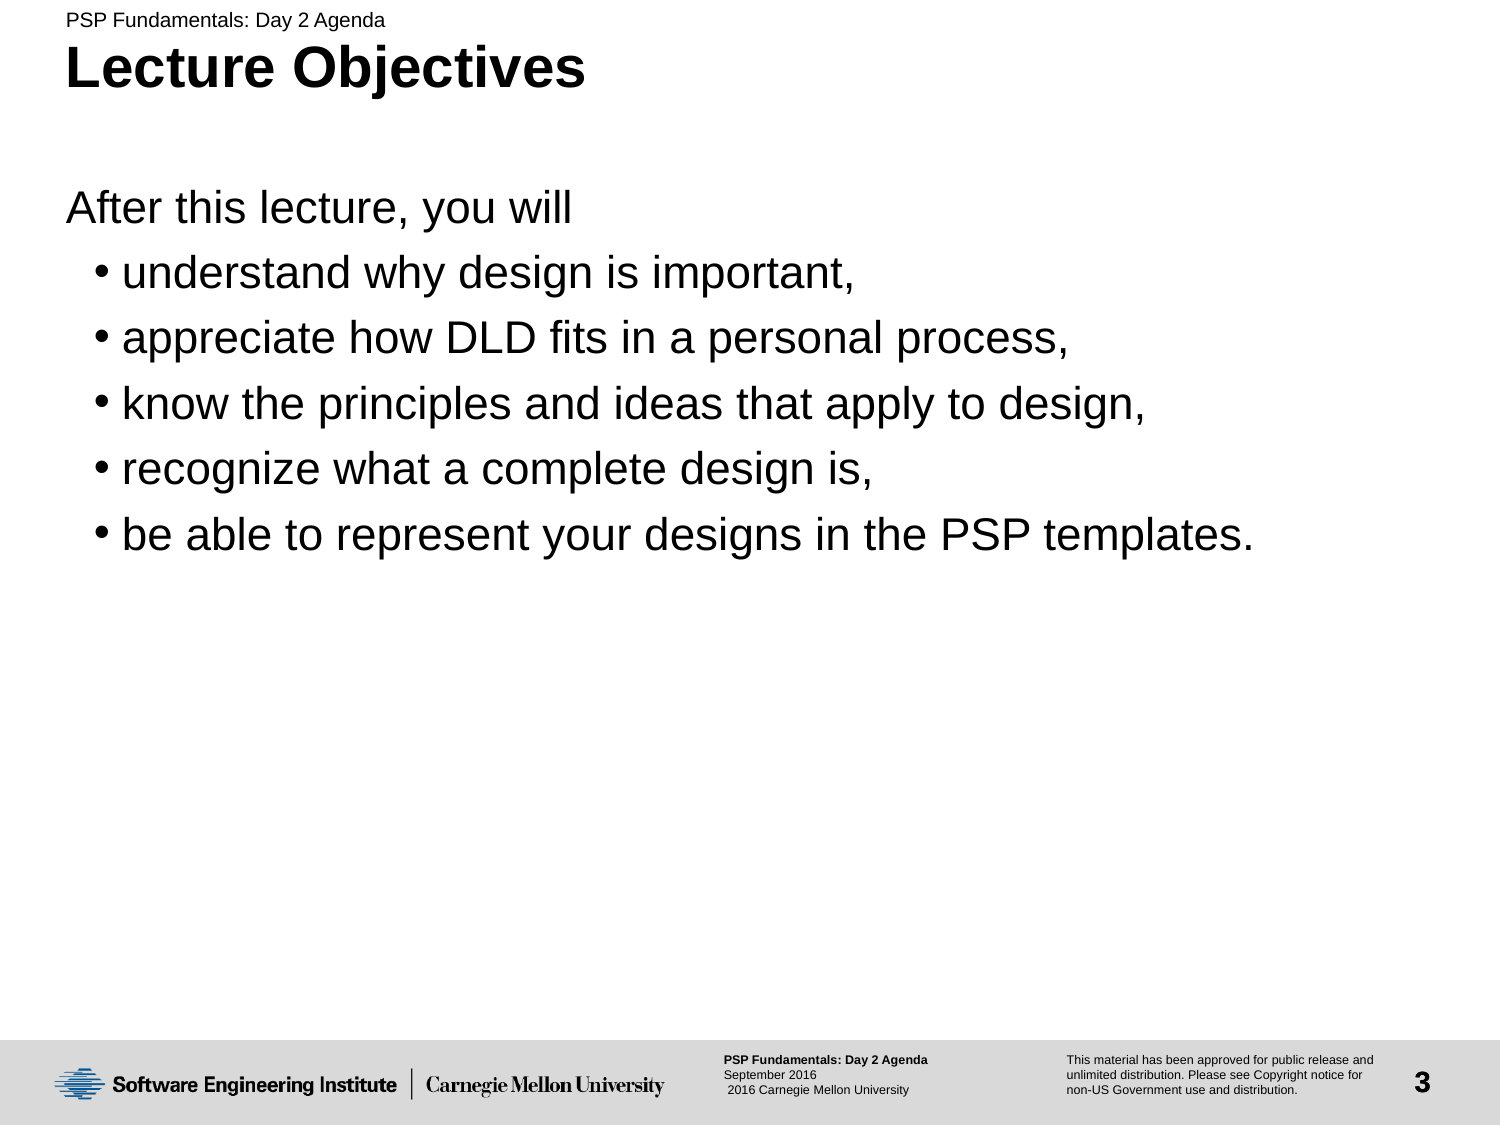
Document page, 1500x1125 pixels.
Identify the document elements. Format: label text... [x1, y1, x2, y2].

picture [46, 1061, 673, 1104]
list After this lecture, you will understand why design is important, appreciate how DLD fits in a personal process, know the principles and ideas that apply to design, recognize what a complete design is, be able to represent your designs in the PSP templates. [65, 177, 1431, 1000]
title Lecture Objectives [65, 37, 1430, 148]
